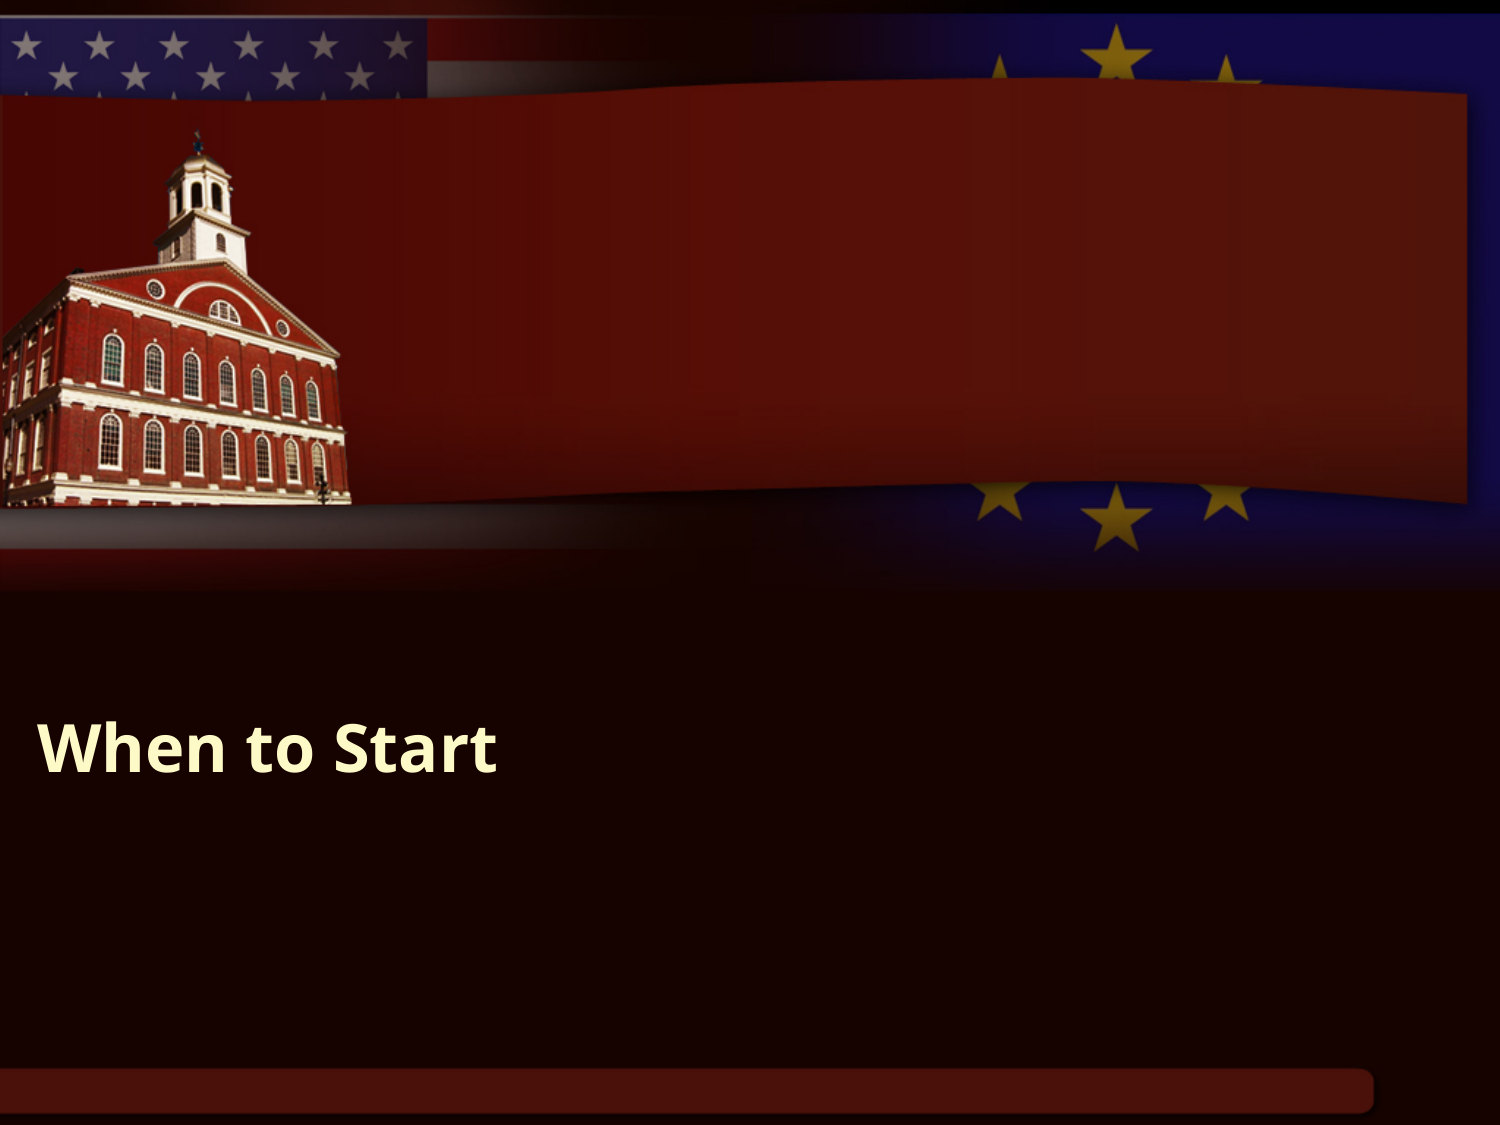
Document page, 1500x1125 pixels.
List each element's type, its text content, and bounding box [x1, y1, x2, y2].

picture [0, 0, 1500, 1125]
title When to Start [22, 552, 1478, 794]
